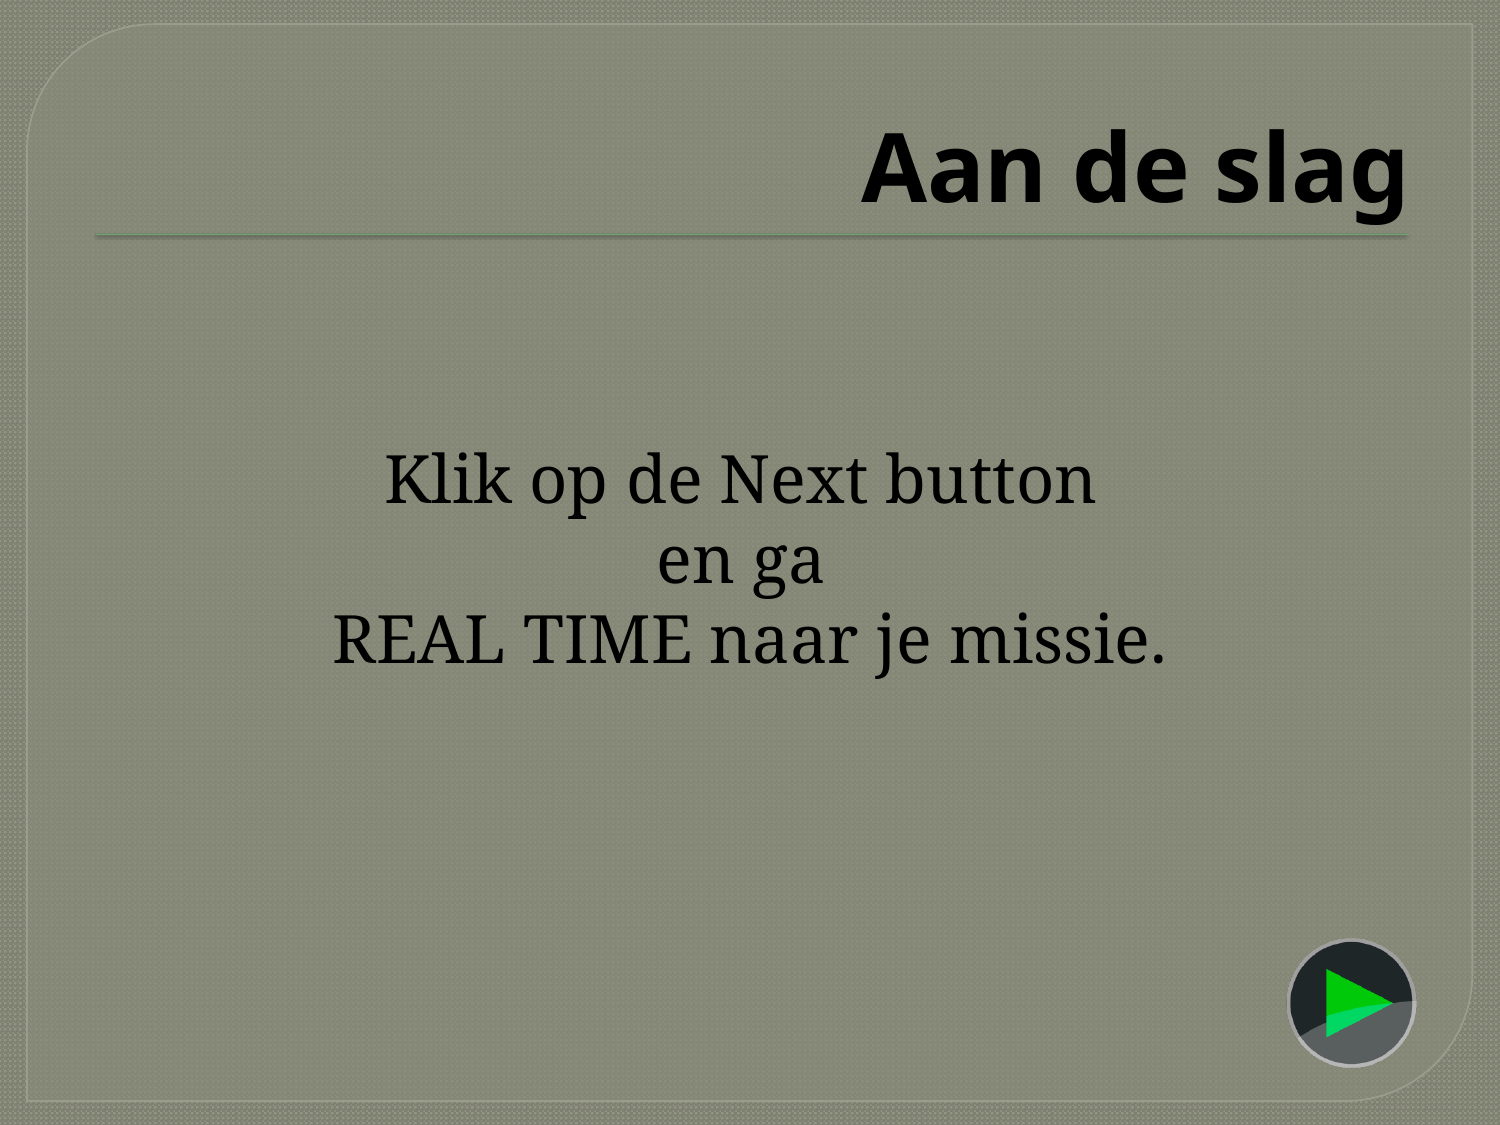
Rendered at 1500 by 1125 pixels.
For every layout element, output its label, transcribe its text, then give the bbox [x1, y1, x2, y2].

list Klik op de Next button en ga REAL TIME naar je missie. [75, 270, 1425, 1013]
title Aan de slag [75, 41, 1425, 230]
picture [1269, 920, 1434, 1085]
